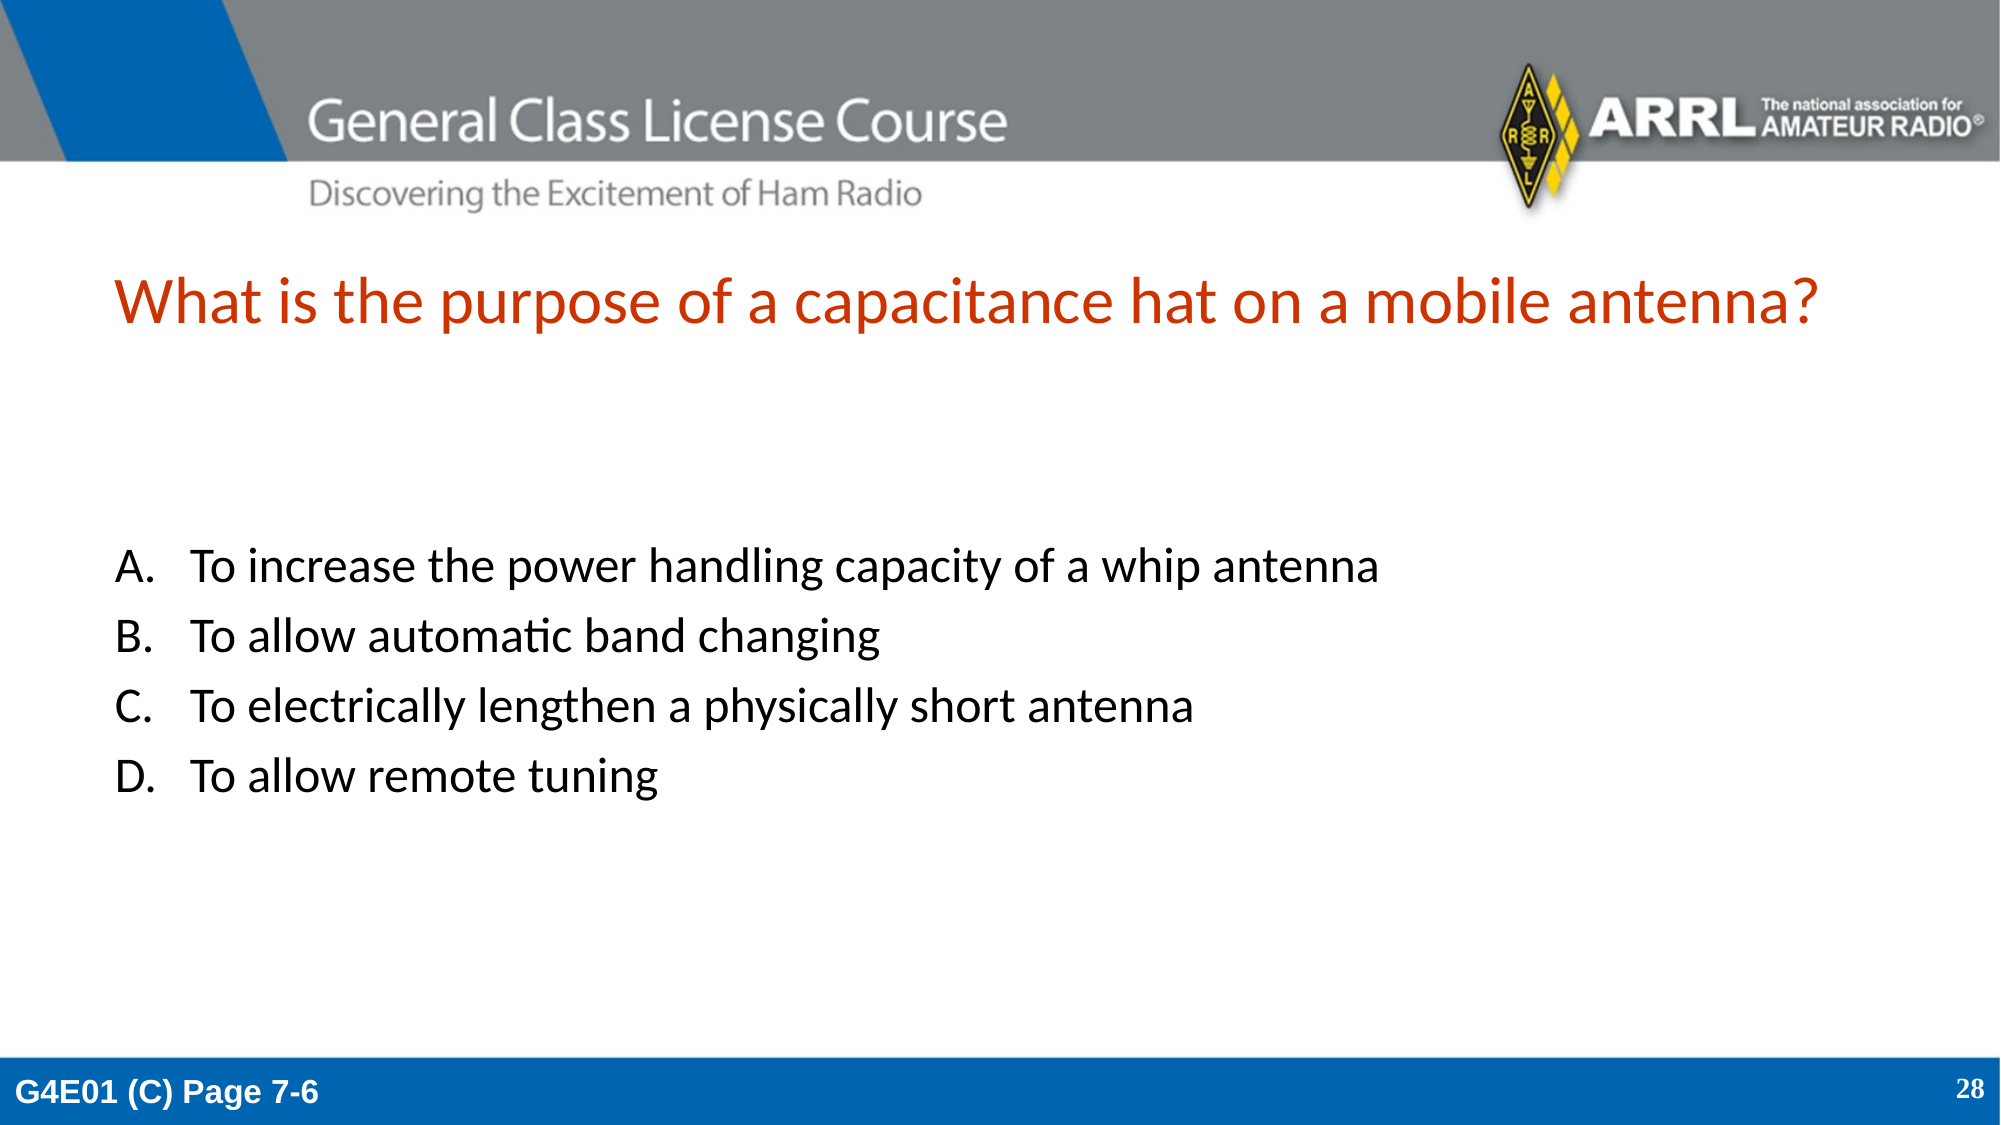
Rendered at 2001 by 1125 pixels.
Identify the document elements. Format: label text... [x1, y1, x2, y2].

list To increase the power handling capacity of a whip antenna To allow automatic band changing To electrically lengthen a physically short antenna To allow remote tuning [99, 525, 1900, 1005]
text_box 28 [1875, 1062, 2000, 1113]
text_box G4E01 (C) Page 7-6 [0, 1062, 1313, 1118]
picture [0, 0, 2001, 1125]
title What is the purpose of a capacitance hat on a mobile antenna? [99, 249, 1900, 468]
